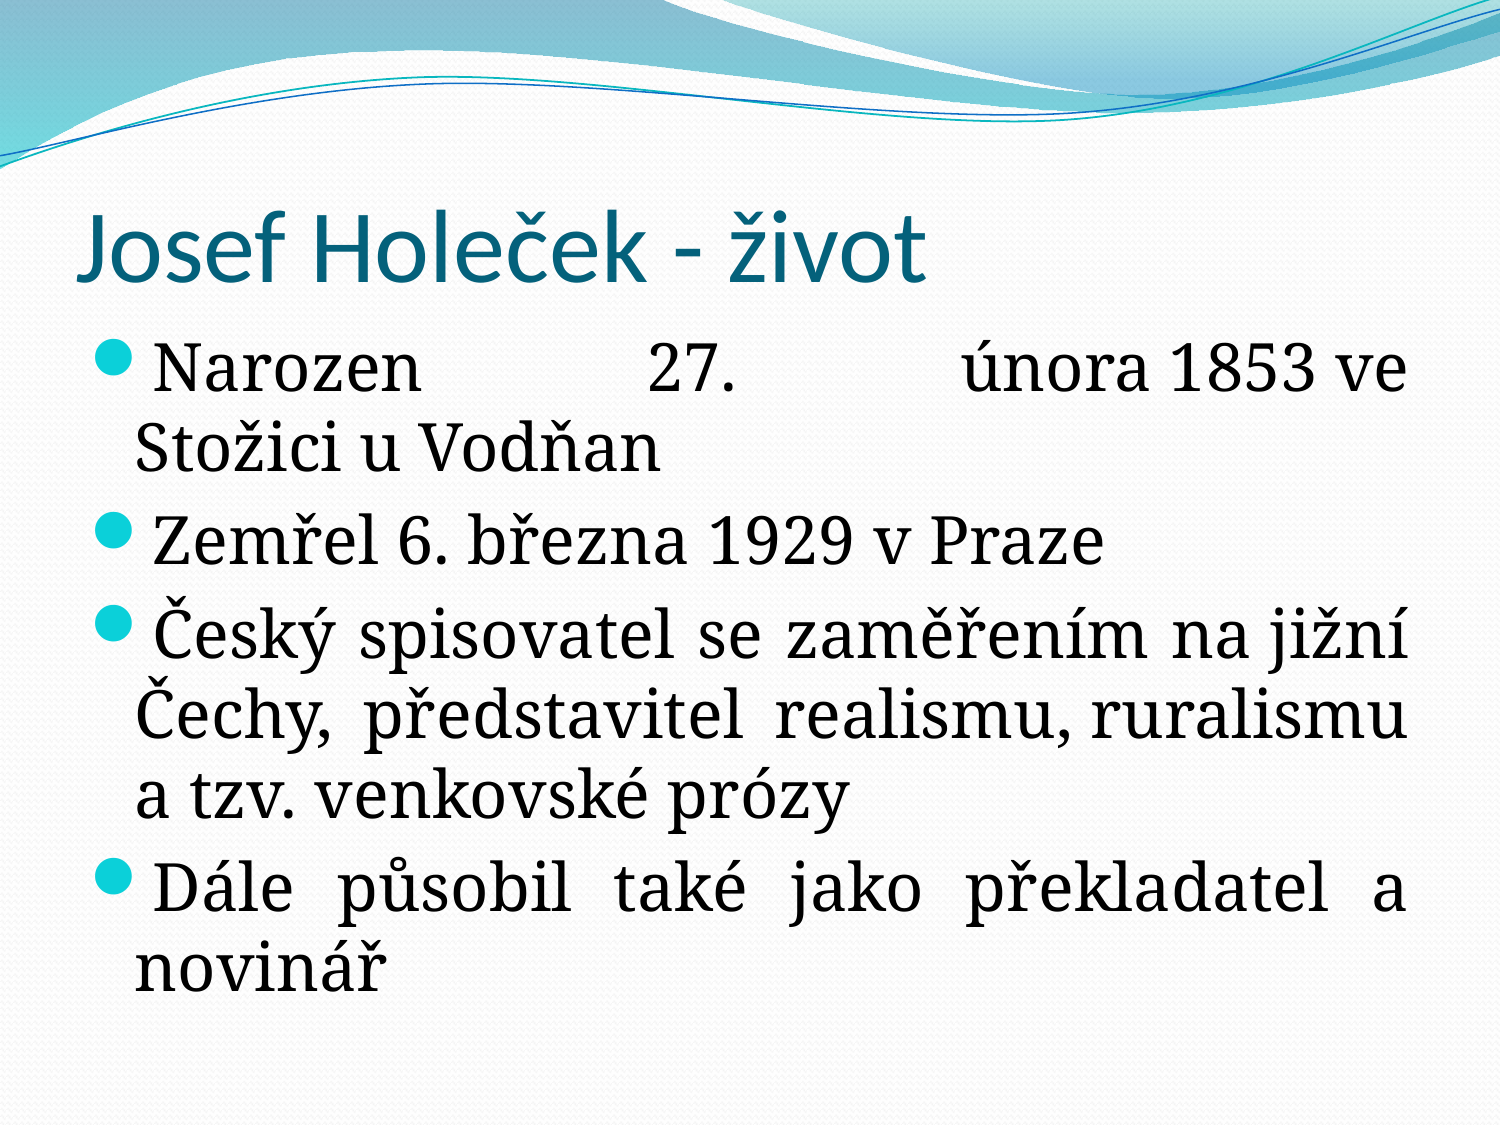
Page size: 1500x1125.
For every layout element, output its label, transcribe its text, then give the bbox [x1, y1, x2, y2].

list Narozen 27. února 1853 ve Stožici u Vodňan Zemřel 6. března 1929 v Praze Český spisovatel se zaměřením na jižní Čechy, představitel realismu, ruralismu a tzv. venkovské prózy Dále působil také jako překladatel a novinář [75, 317, 1425, 1038]
title Josef Holeček - život [75, 115, 1425, 303]
